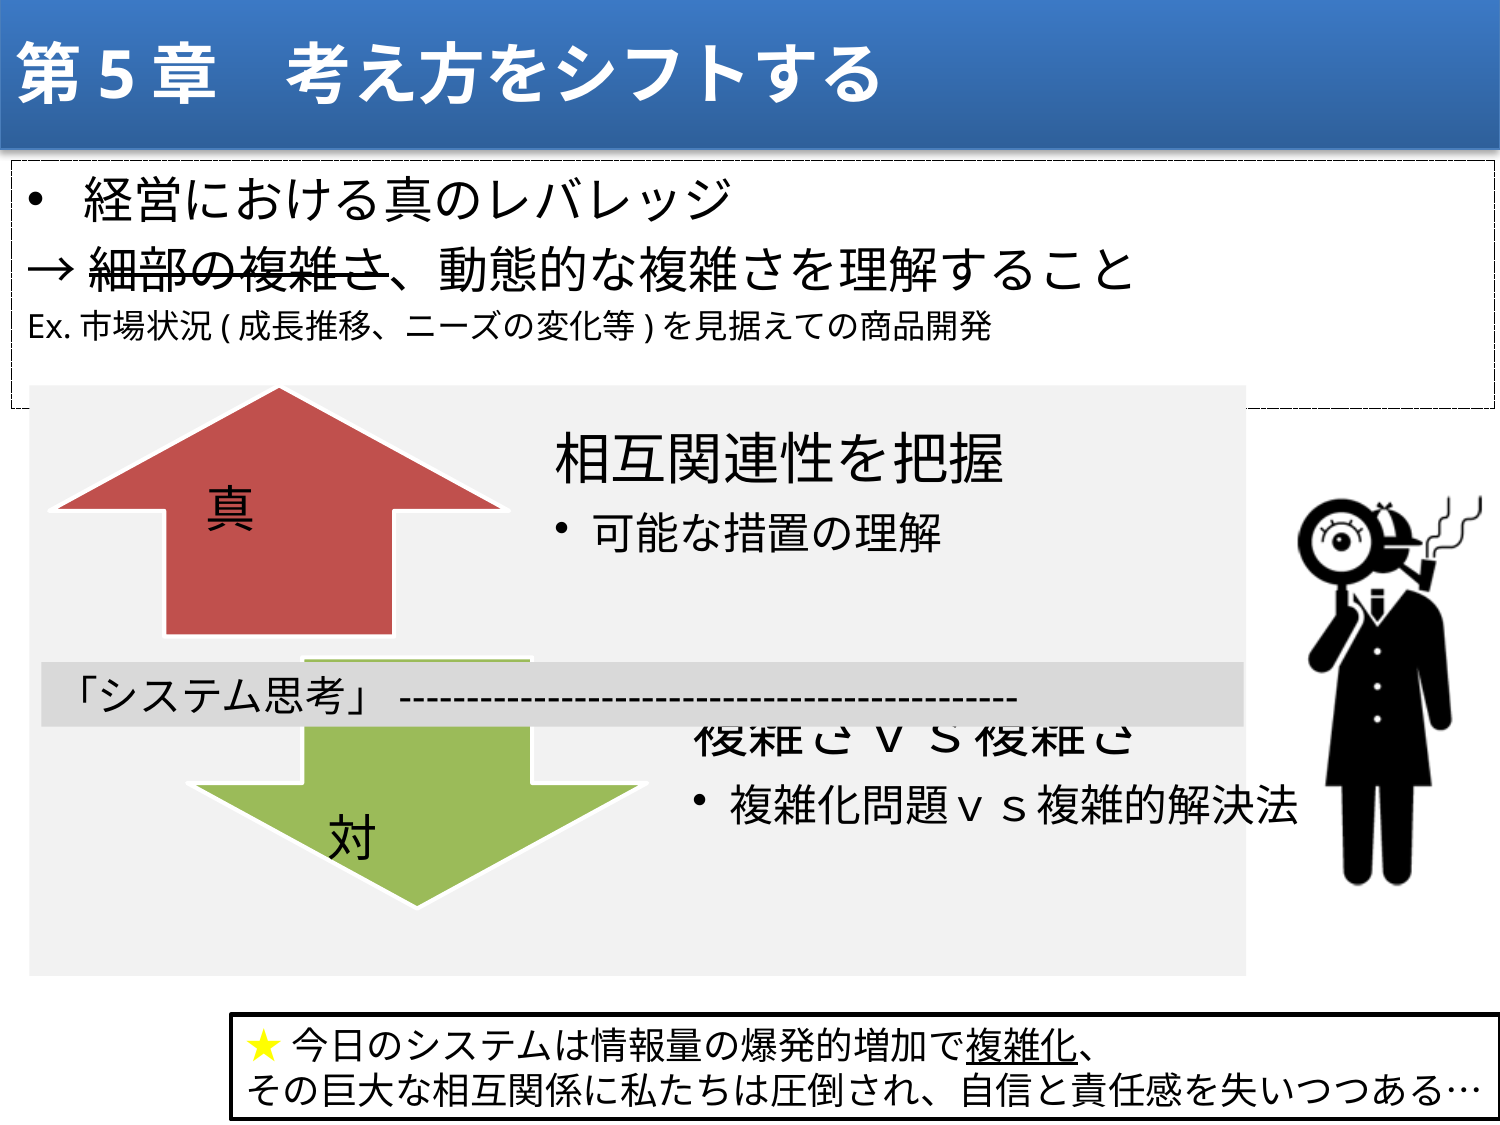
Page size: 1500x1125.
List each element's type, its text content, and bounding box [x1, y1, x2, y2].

picture [1155, 456, 1500, 926]
text_box ★今日のシステムは情報量の爆発的増加で複雑化、 その巨大な相互関係に私たちは圧倒され、自信と責任感を失いつつある… [229, 1012, 1500, 1121]
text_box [29, 385, 1247, 977]
list 経営における真のレバレッジ →細部の複雑さ、動態的な複雑さを理解すること Ex.市場状況(成長推移、ニーズの変化等)を見据えての商品開発 [11, 160, 1495, 409]
title 第5章 考え方をシフトする [0, 0, 1500, 150]
